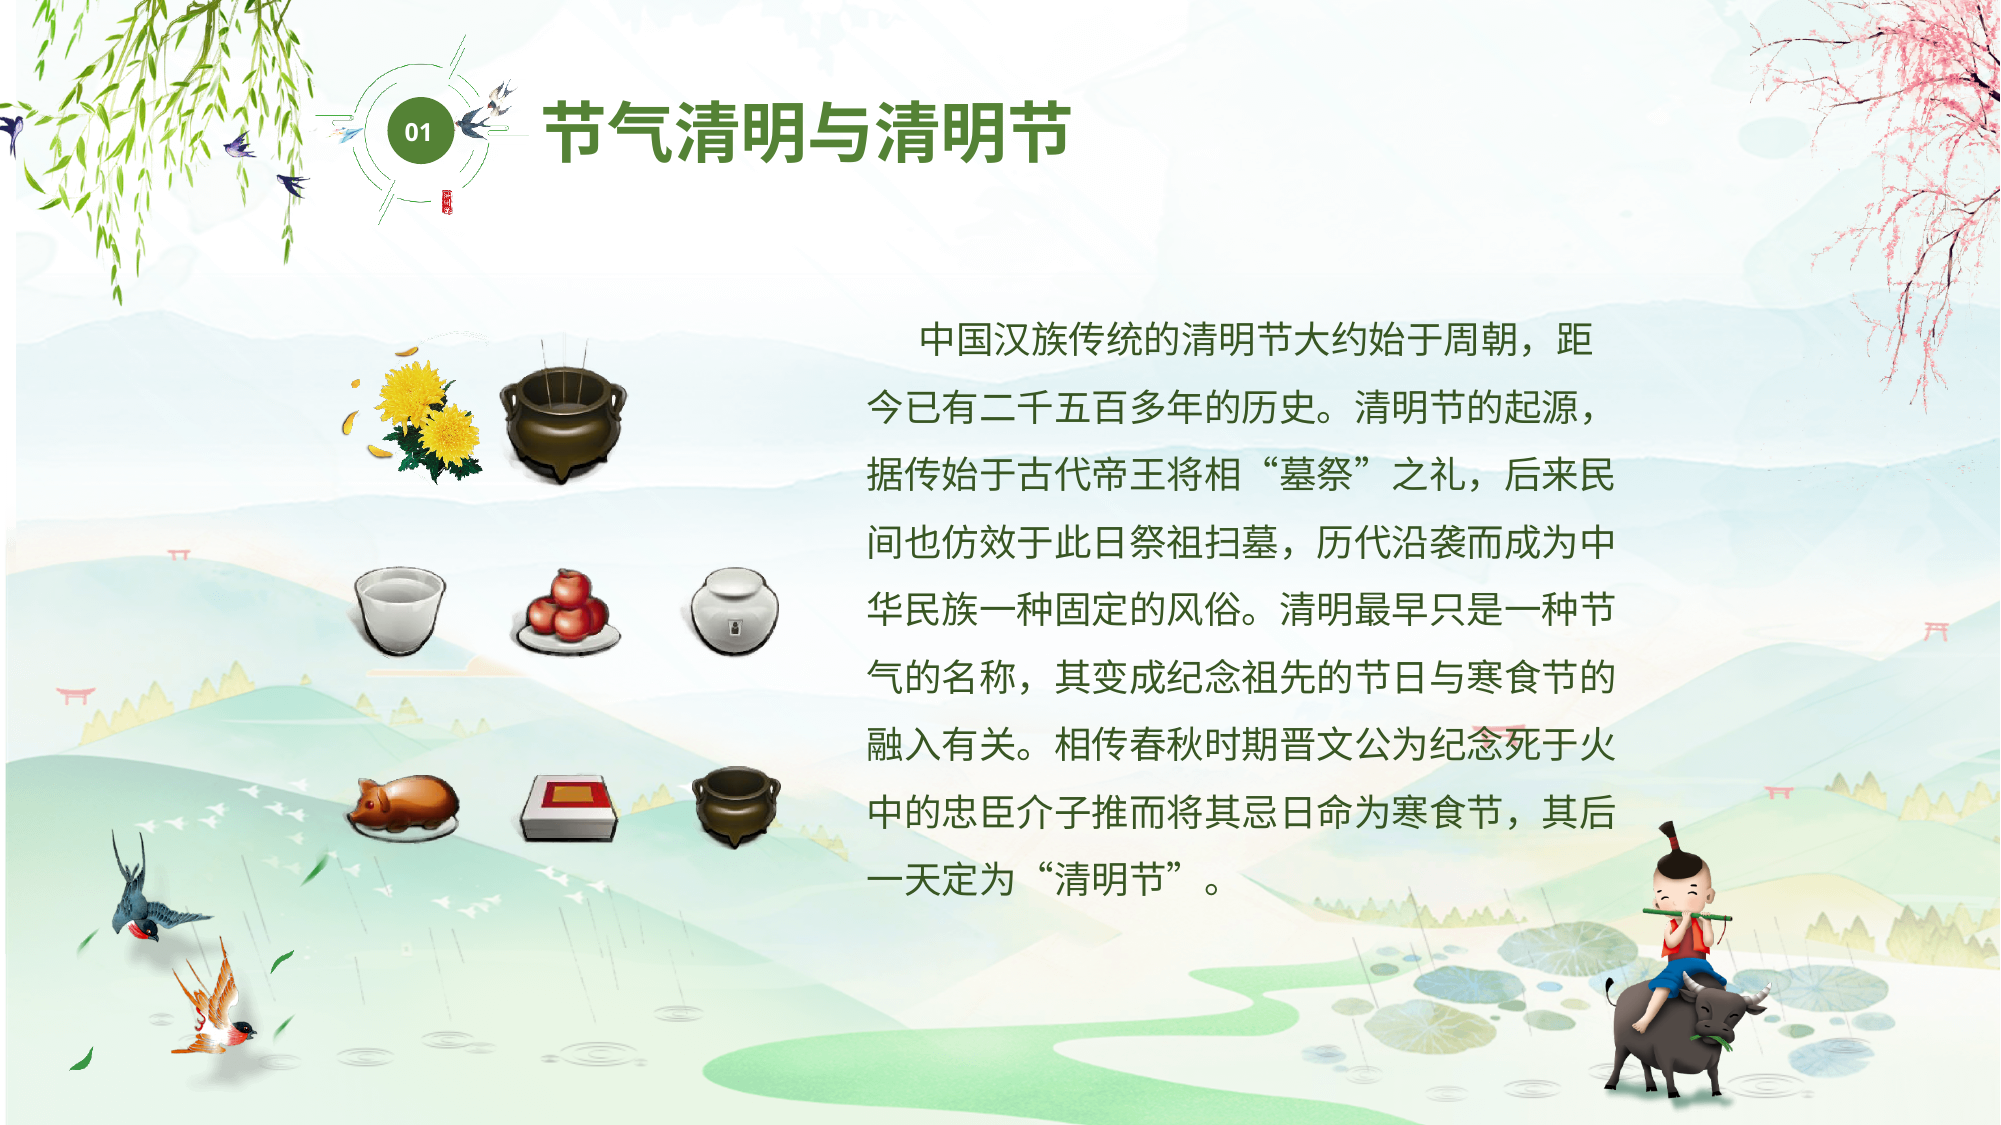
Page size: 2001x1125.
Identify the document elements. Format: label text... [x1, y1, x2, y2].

picture [0, 0, 331, 419]
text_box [54, 770, 1986, 1125]
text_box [333, 329, 782, 853]
picture [1528, 819, 1795, 1118]
text_box 节气清明与清明节 [552, 83, 1105, 179]
picture [1750, 0, 2000, 504]
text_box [285, 0, 552, 263]
text_box 中国汉族传统的清明节大约始于周朝，距今已有二千五百多年的历史。清明节的起源，据传始于古代帝王将相“墓祭”之礼，后来民间也仿效于此日祭祖扫墓，历代沿袭而成为中华民族一种固定的风俗。清明最早只是一种节气的名称，其变成纪念祖先的节日与寒食节的融入有关。相传春秋时期晋文公为纪念死于火中的忠臣介子推而将其忌日命为寒食节，其后一天定为“清明节”。 [852, 286, 1640, 770]
picture [42, 811, 349, 1118]
